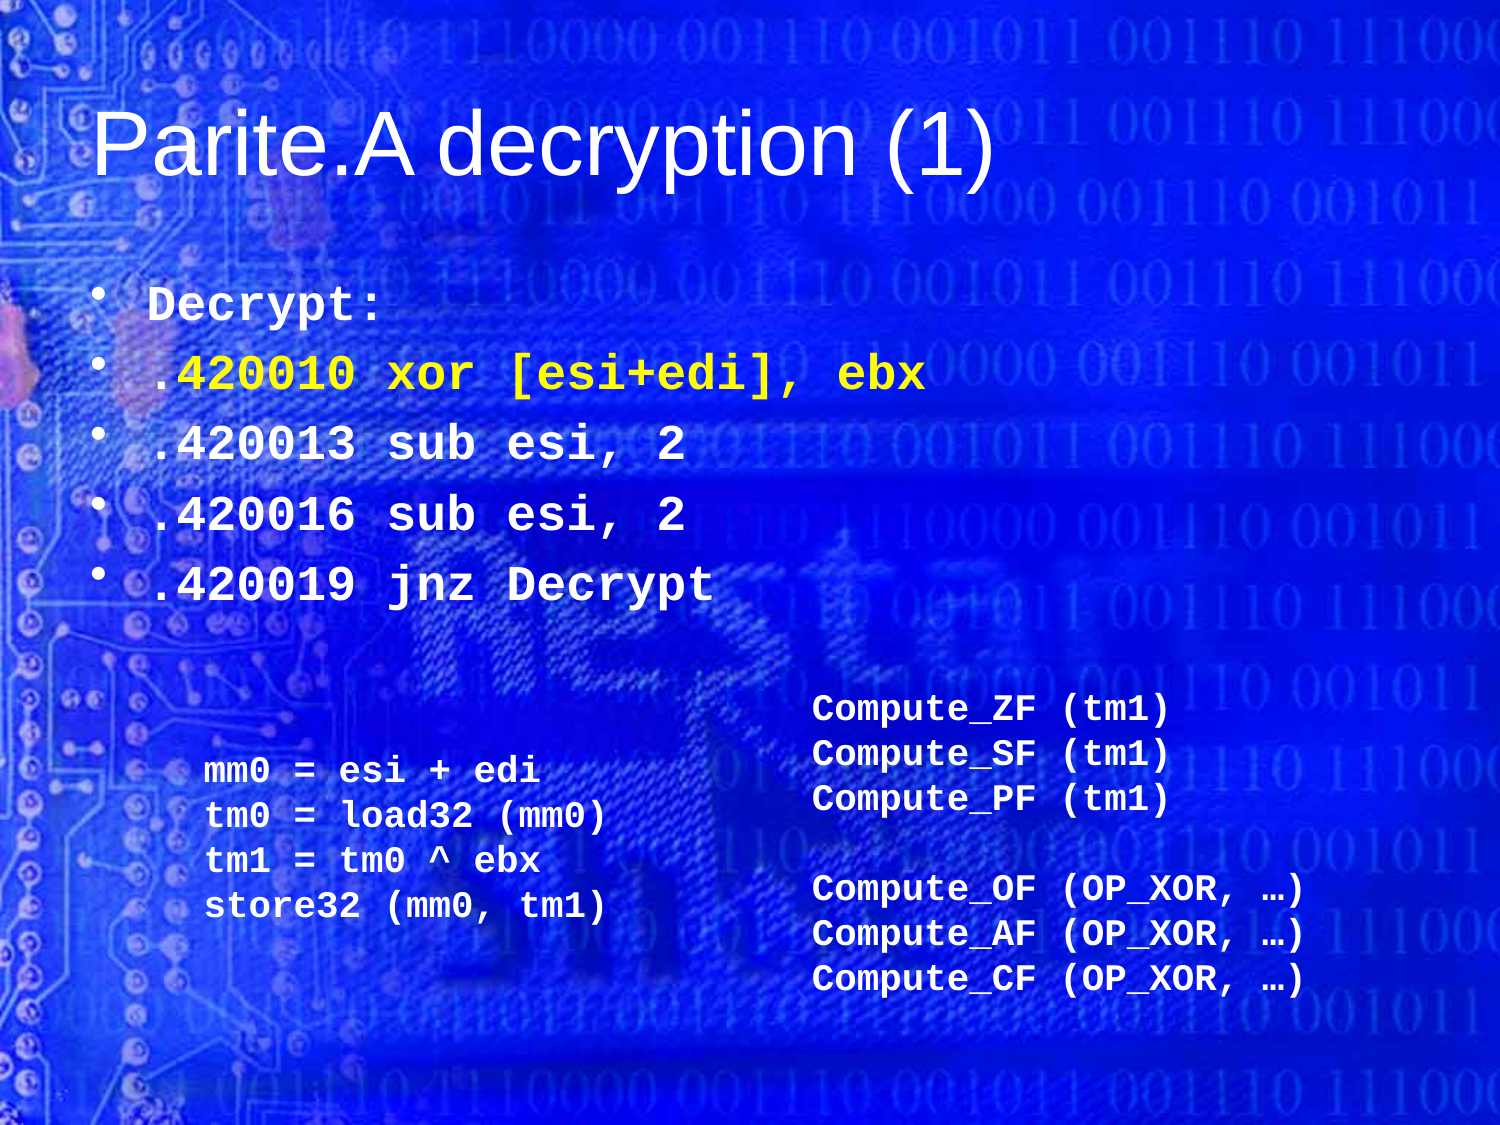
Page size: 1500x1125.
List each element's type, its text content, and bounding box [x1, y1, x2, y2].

title Parite.A decryption (1) [74, 44, 1426, 233]
text_box Compute_ZF (tm1) Compute_SF (tm1) Compute_PF (tm1) Compute_OF (OP_XOR, …) Compute_AF (OP_XOR, …) Compute_CF (OP_XOR, …) [797, 675, 1325, 1006]
list Decrypt: .420010 xor [esi+edi], ebx .420013 sub esi, 2 .420016 sub esi, 2 .420019 jnz Decrypt [74, 262, 1426, 651]
picture [0, 0, 1500, 1125]
text_box mm0 = esi + edi tm0 = load32 (mm0) tm1 = tm0 ^ ebx store32 (mm0, tm1) [188, 737, 624, 933]
